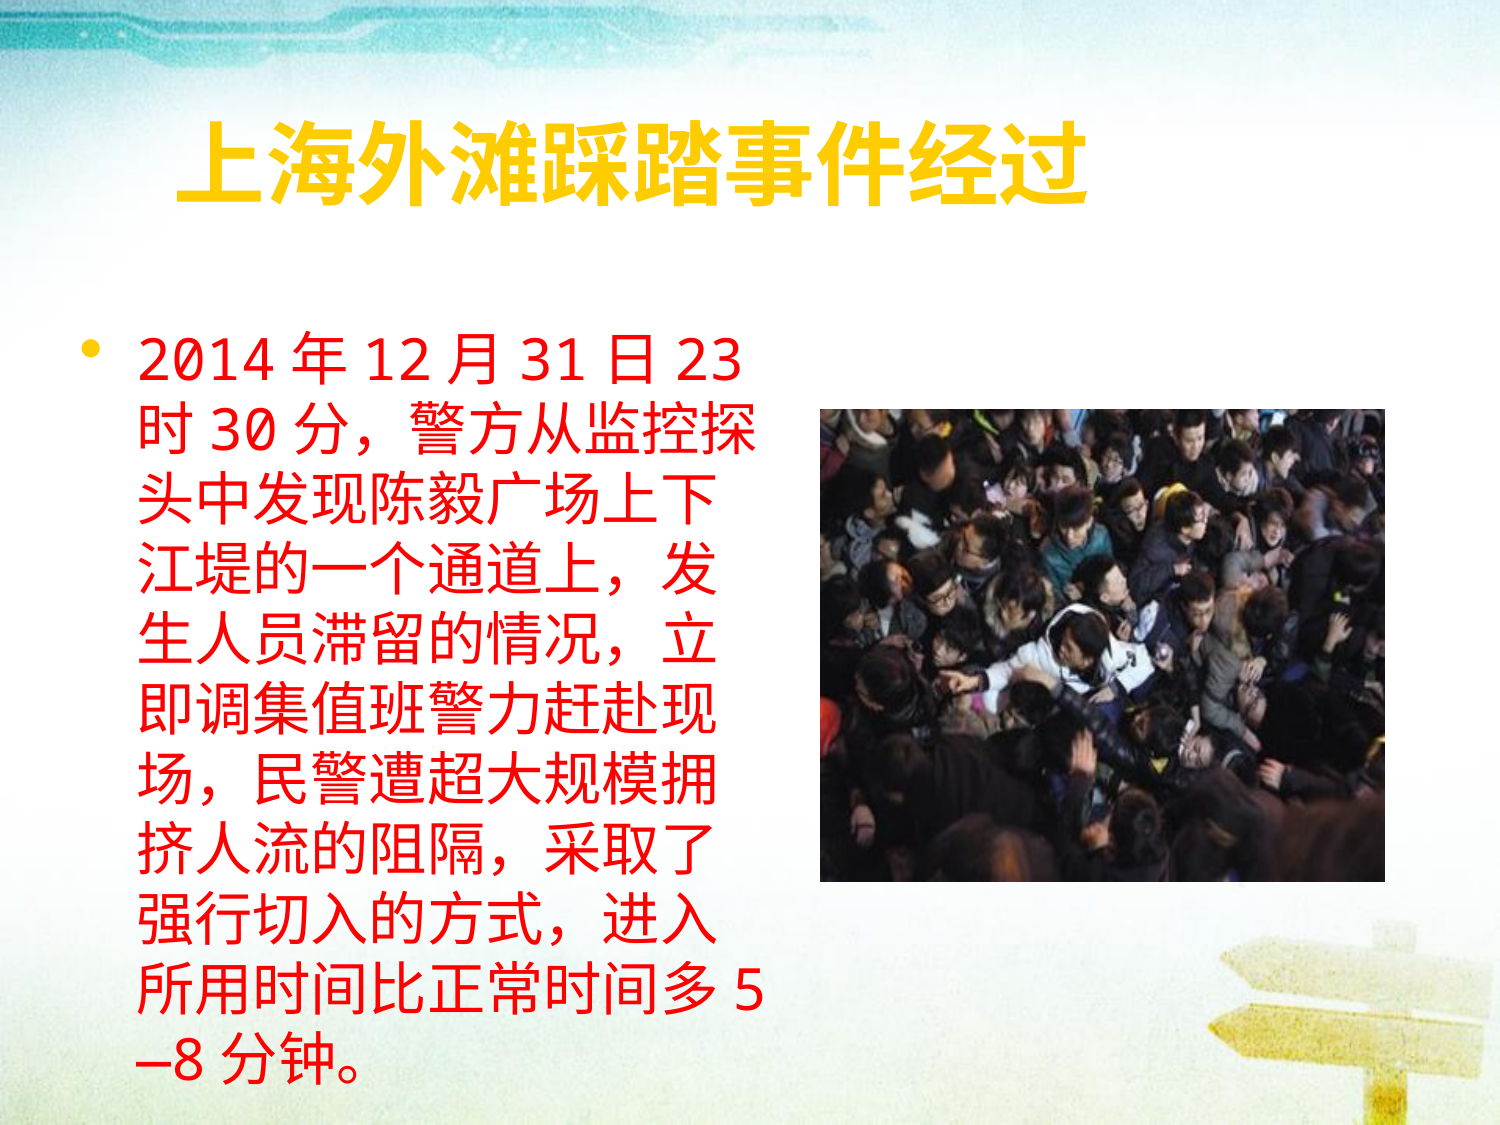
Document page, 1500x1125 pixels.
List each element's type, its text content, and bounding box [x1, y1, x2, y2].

picture [0, 0, 1500, 1125]
title 上海外滩踩踏事件经过 [75, 47, 1425, 275]
list 2014年12月31日23时30分，警方从监控探头中发现陈毅广场上下江堤的一个通道上，发生人员滞留的情况，立即调集值班警力赶赴现场，民警遭超大规模拥挤人流的阻隔，采取了强行切入的方式，进入所用时间比正常时间多5—8分钟。 [64, 314, 788, 929]
